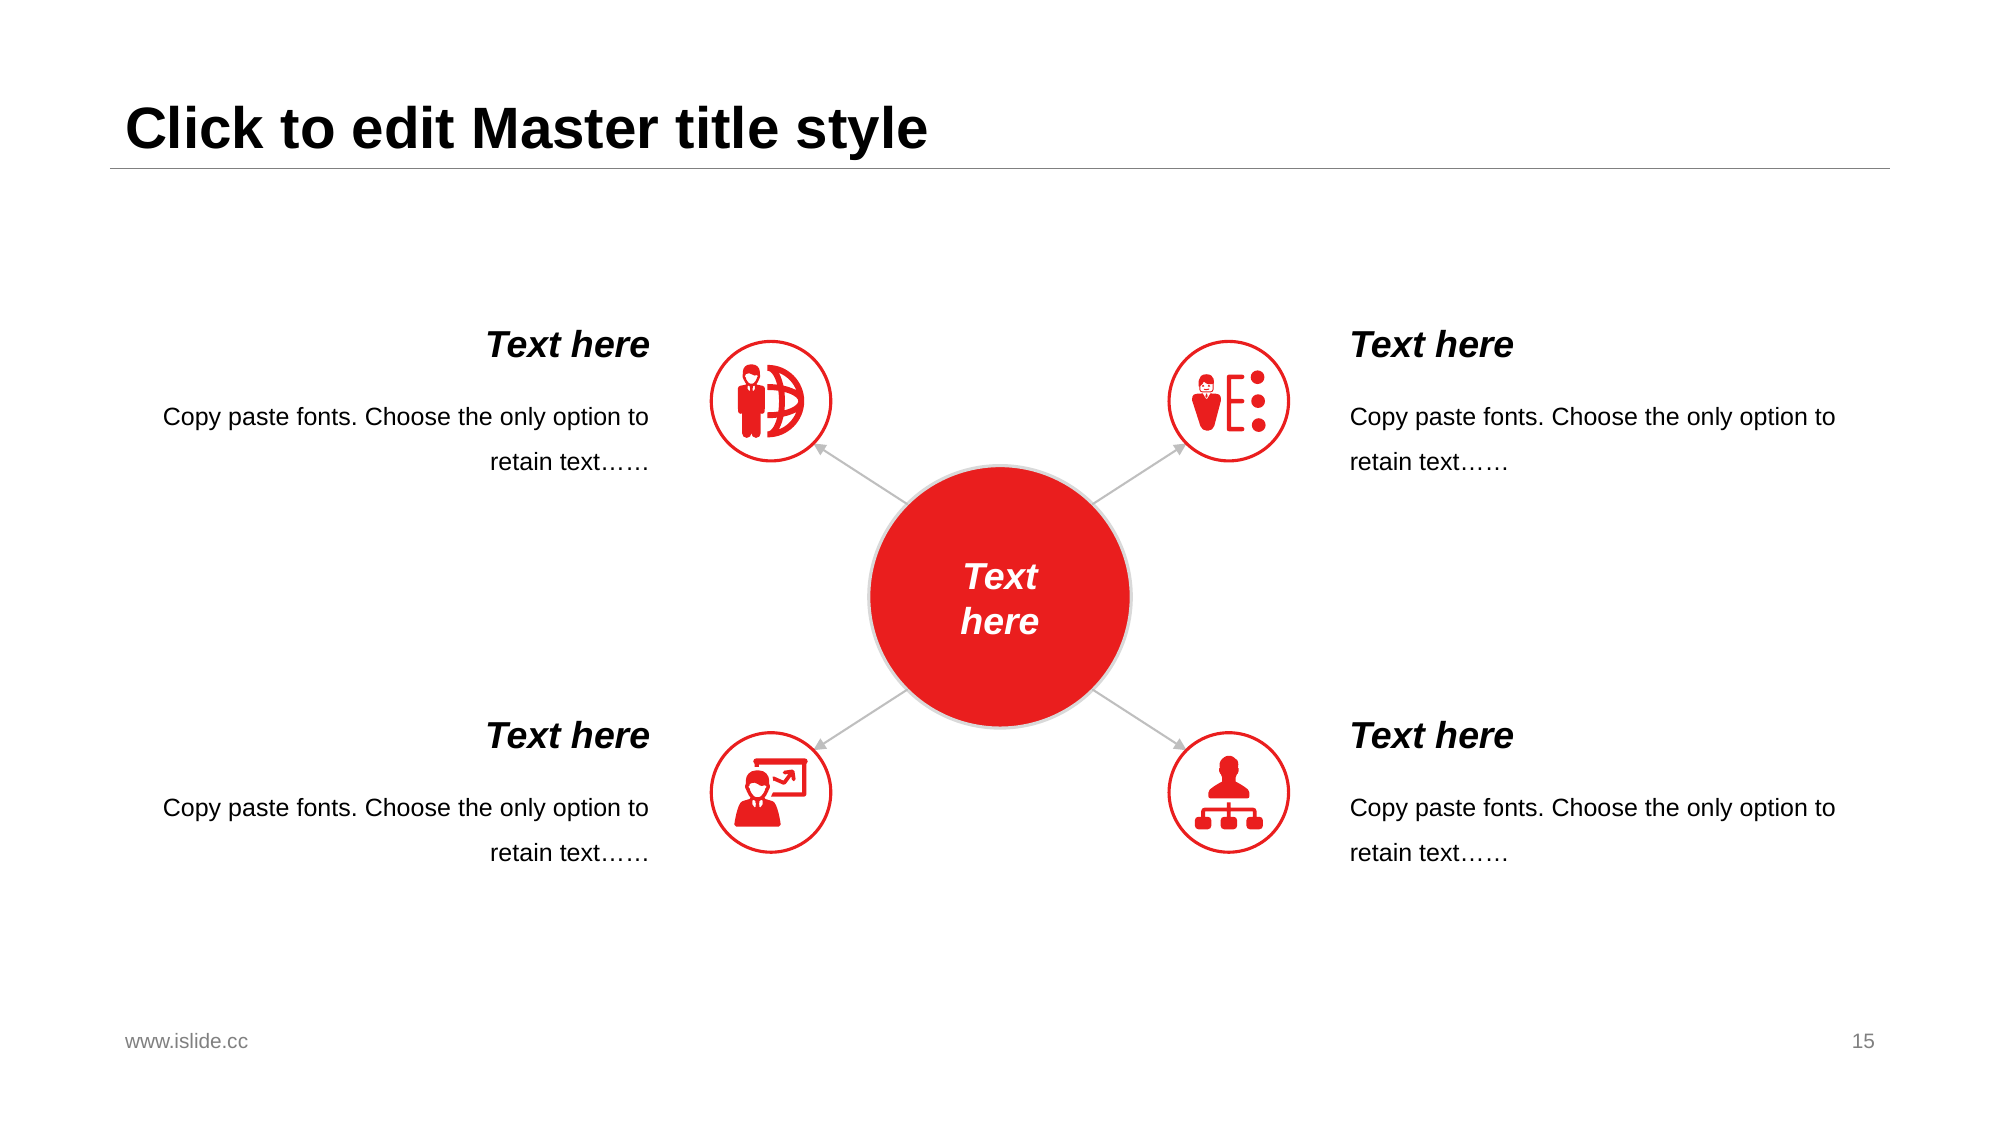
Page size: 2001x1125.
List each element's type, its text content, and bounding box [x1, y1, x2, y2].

title Click to edit Master title style [109, 0, 1890, 169]
slide_number 15 [1412, 1023, 1890, 1058]
footer www.islide.cc [109, 1023, 790, 1058]
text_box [110, 312, 1890, 882]
